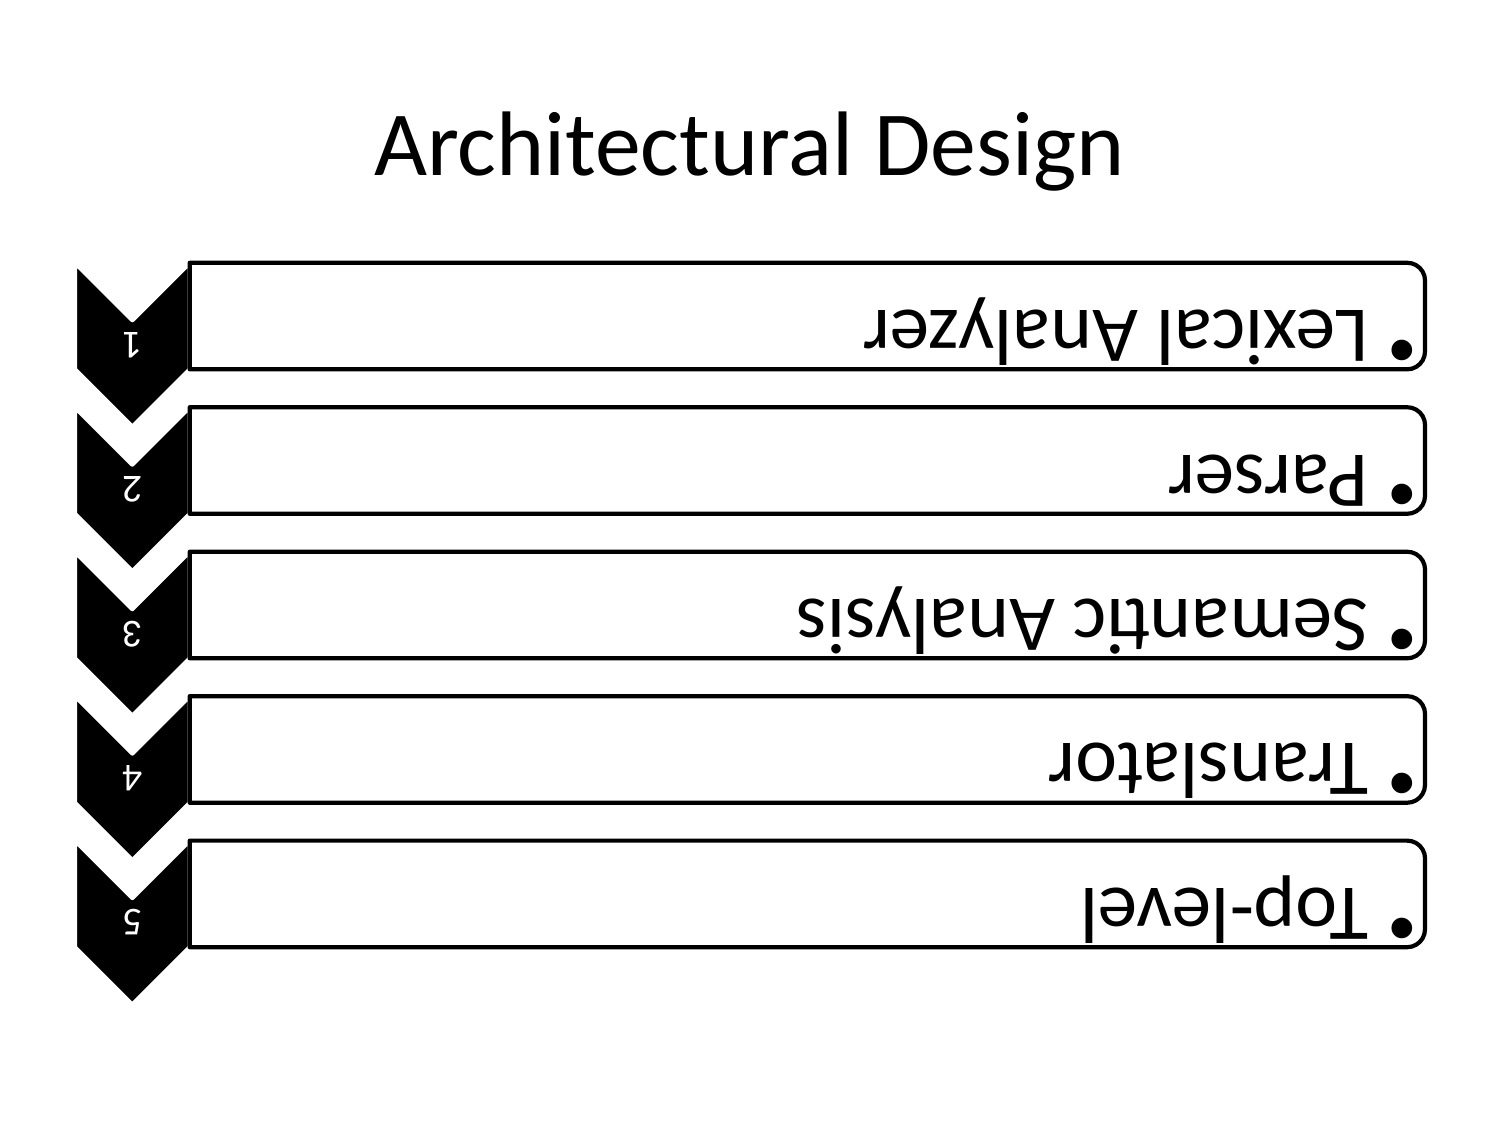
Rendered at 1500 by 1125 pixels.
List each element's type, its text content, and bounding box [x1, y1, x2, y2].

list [74, 262, 1426, 1006]
title Architectural Design [75, 45, 1425, 233]
